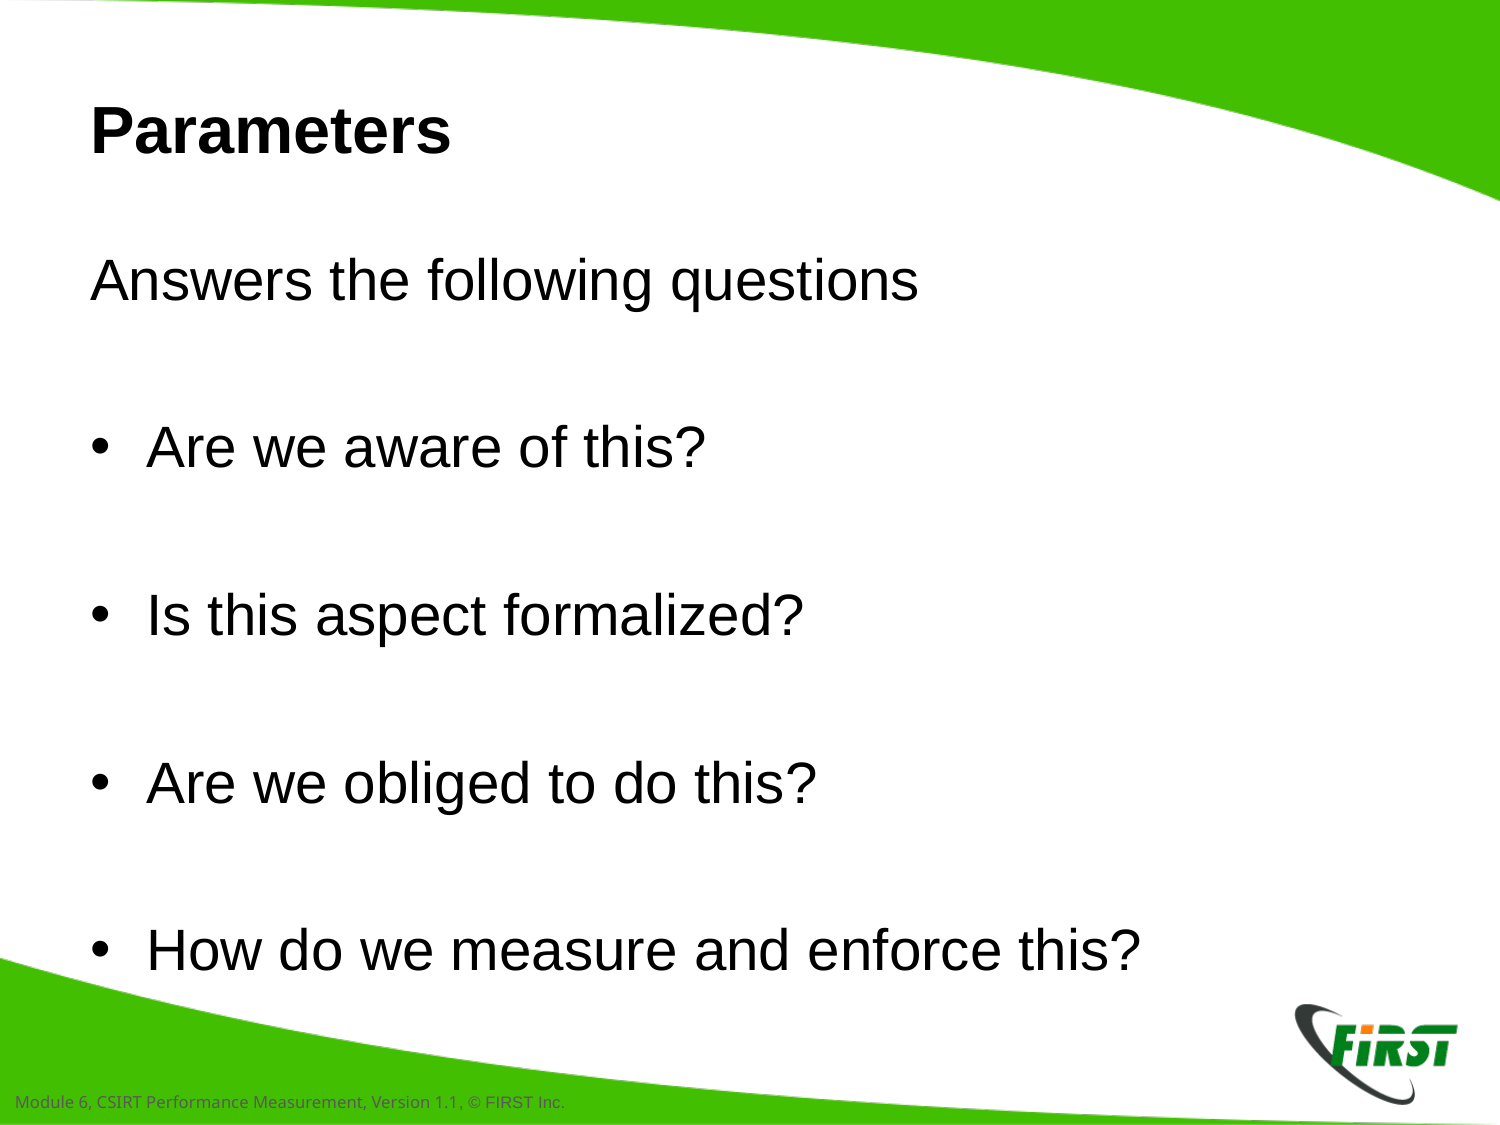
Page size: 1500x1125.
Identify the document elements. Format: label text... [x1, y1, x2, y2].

title Parameters [75, 59, 1436, 205]
list Answers the following questions Are we aware of this? Is this aspect formalized? Are we obliged to do this? How do we measure and enforce this? [75, 242, 1436, 1015]
picture [0, 0, 1500, 1125]
